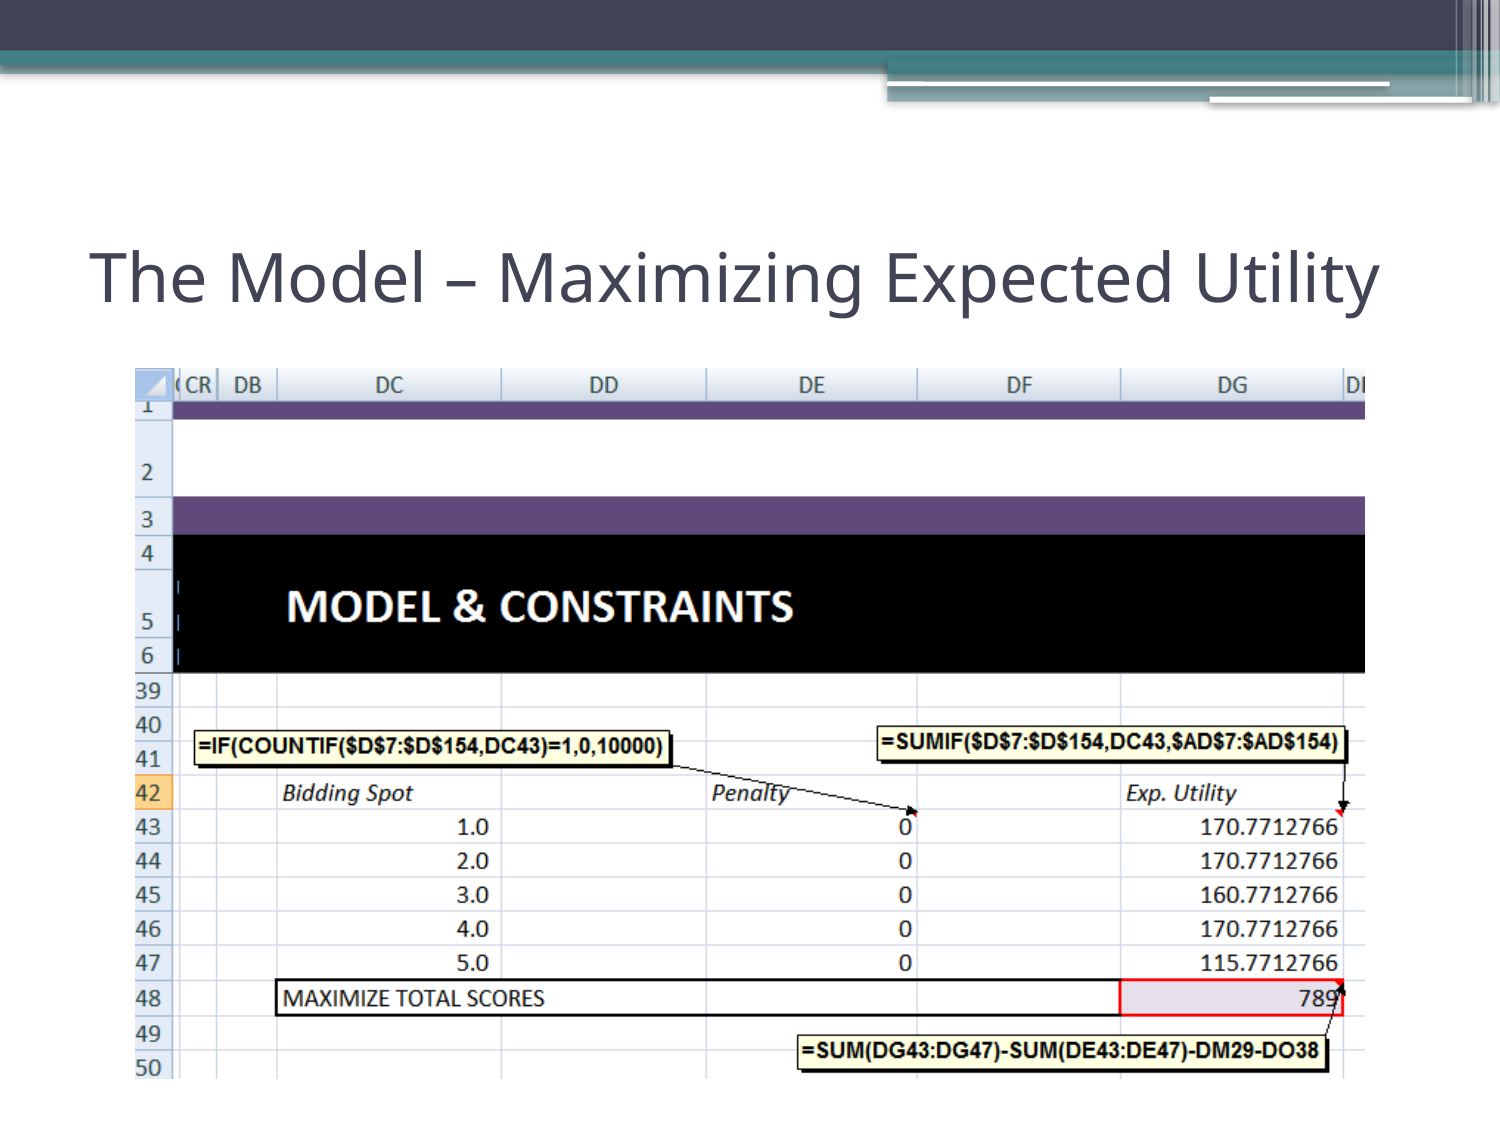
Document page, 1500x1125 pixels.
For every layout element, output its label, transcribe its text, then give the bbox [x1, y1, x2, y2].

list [134, 368, 1366, 1079]
title The Model – Maximizing Expected Utility [75, 187, 1425, 363]
